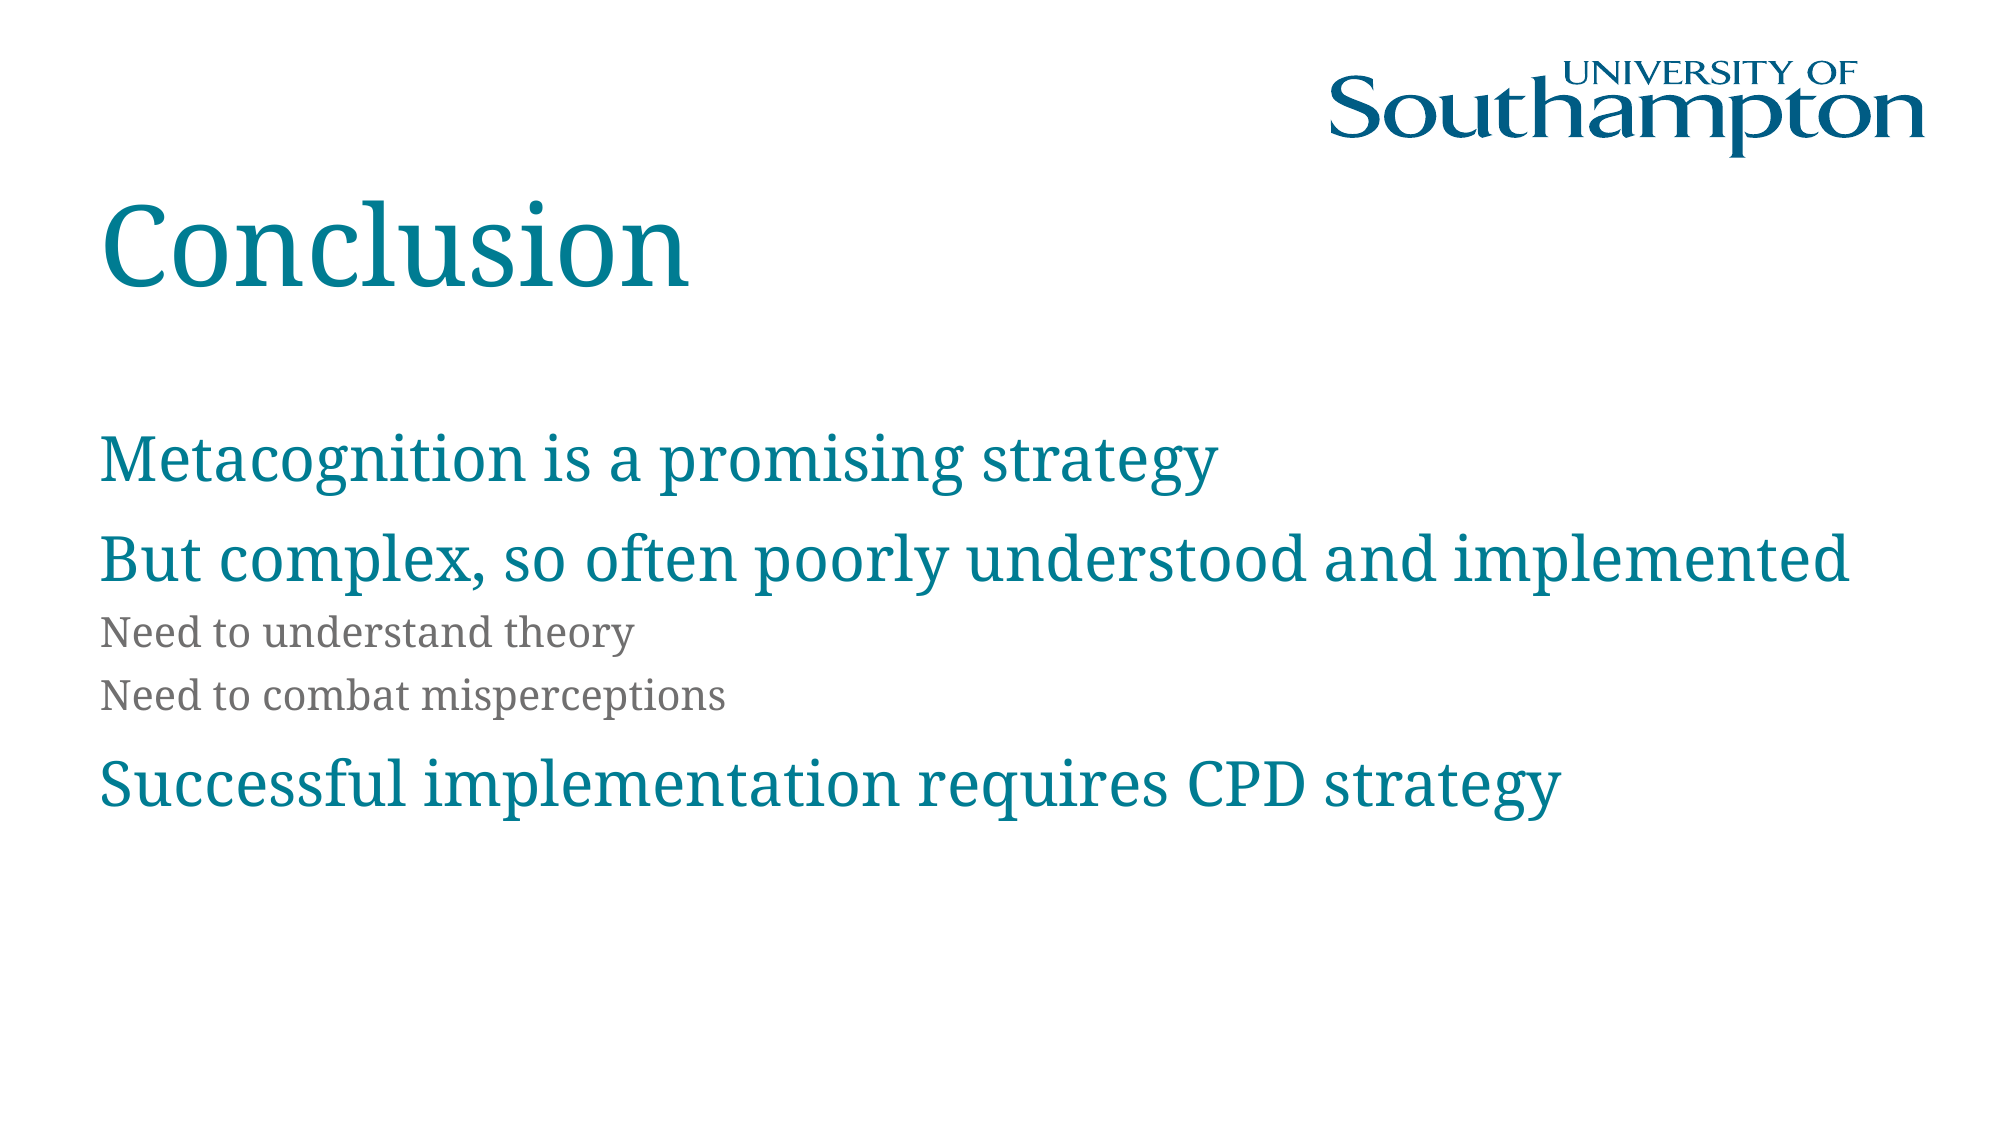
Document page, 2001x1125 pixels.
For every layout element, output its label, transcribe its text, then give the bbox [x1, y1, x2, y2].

title Conclusion [99, 194, 1896, 313]
list Metacognition is a promising strategy But complex, so often poorly understood and implemented Need to understand theory Need to combat misperceptions Successful implementation requires CPD strategy [99, 418, 1896, 1010]
